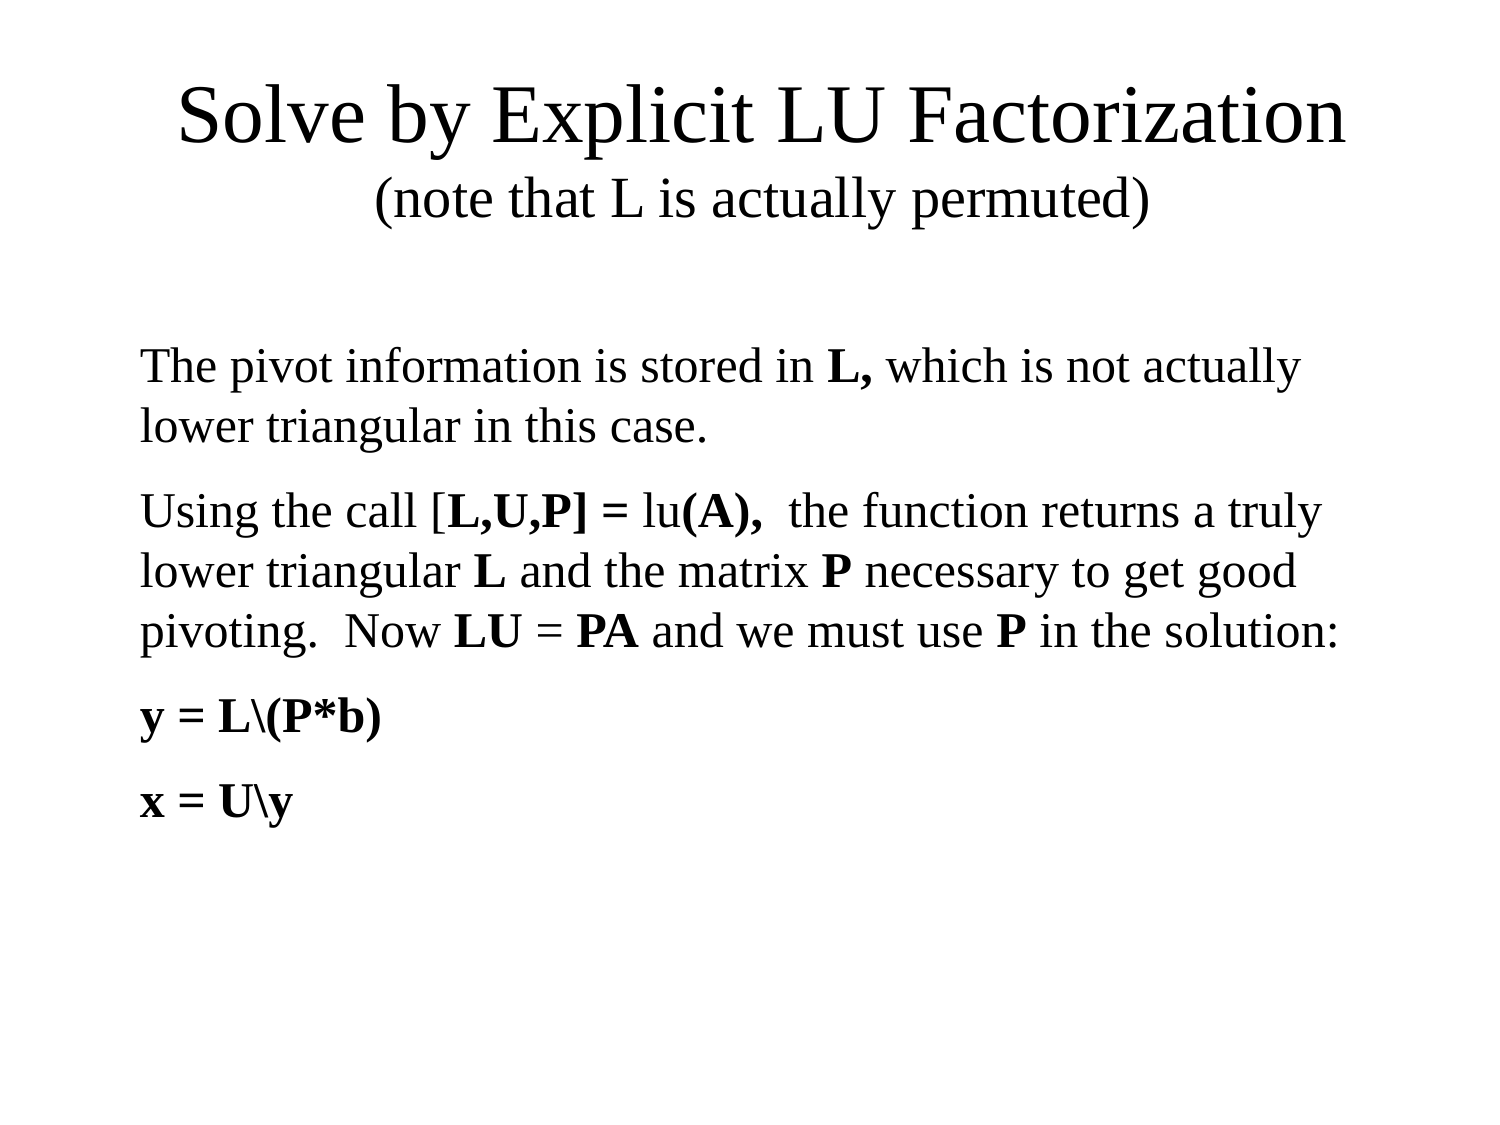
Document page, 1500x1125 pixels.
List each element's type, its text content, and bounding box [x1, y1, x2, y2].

title Solve by Explicit LU Factorization (note that L is actually permuted) [124, 49, 1401, 238]
text_box The pivot information is stored in L, which is not actually lower triangular in this case. Using the call [L,U,P] = lu(A), the function returns a truly lower triangular L and the matrix P necessary to get good pivoting. Now LU = PA and we must use P in the solution: y = L\(P*b) x = U\y [125, 324, 1363, 835]
